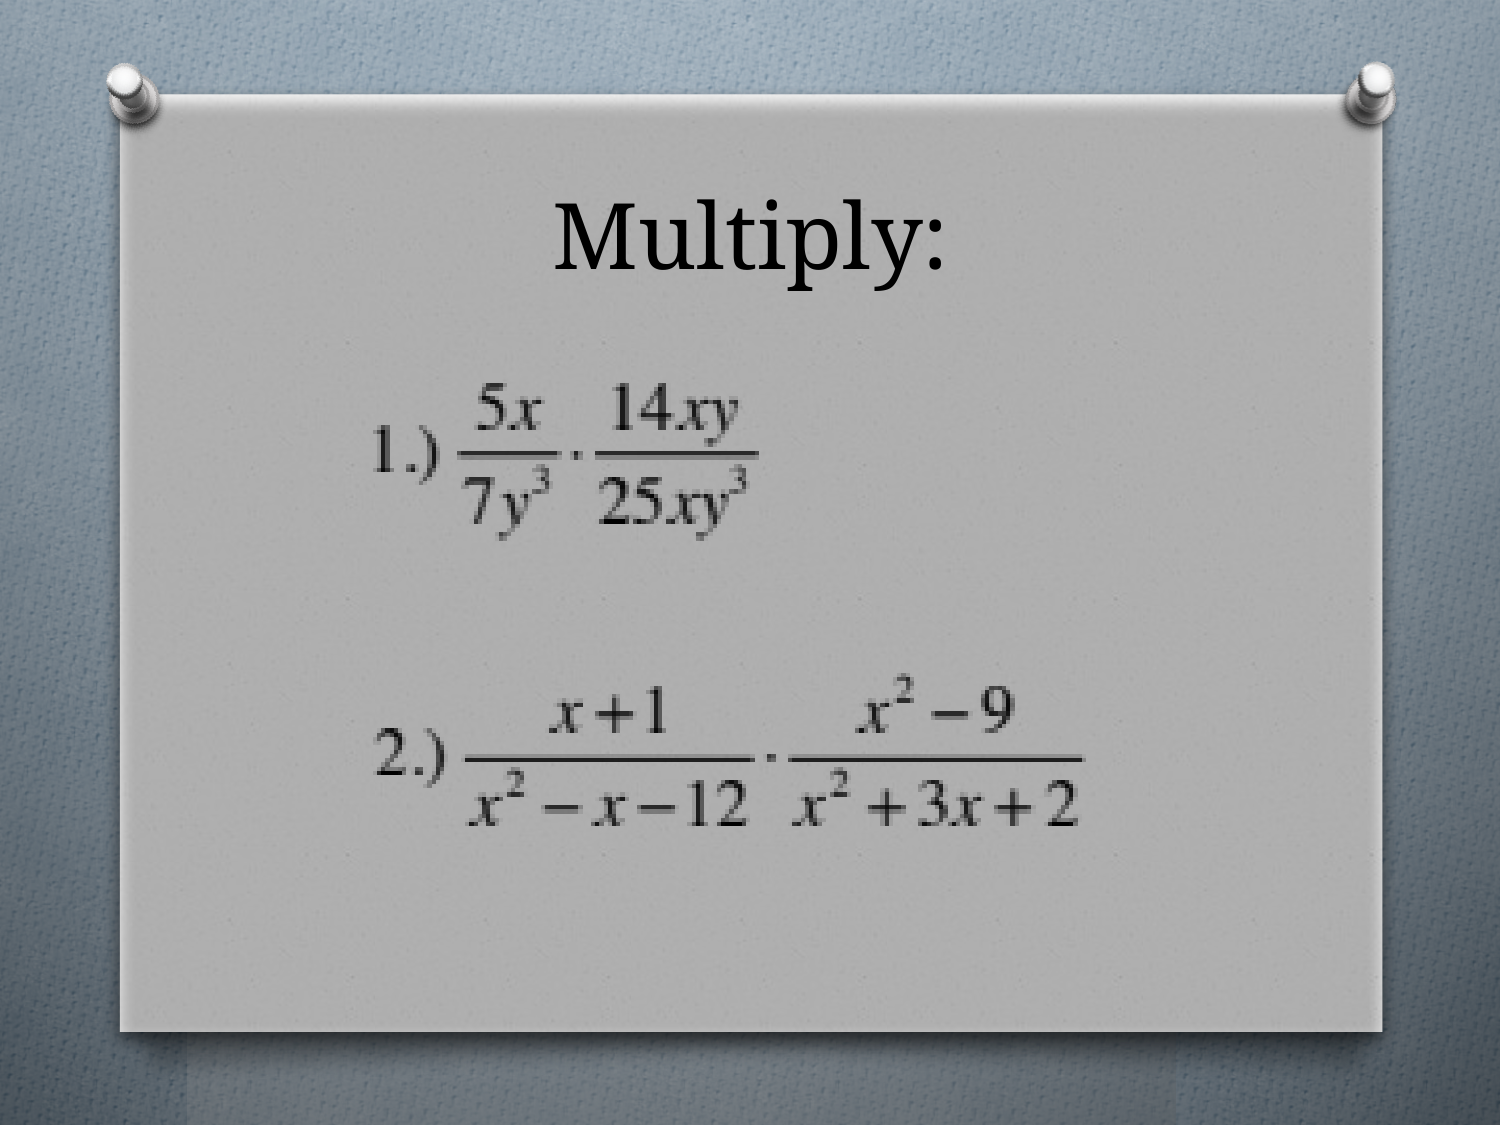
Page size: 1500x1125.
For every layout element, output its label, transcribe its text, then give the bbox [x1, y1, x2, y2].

picture [75, 29, 198, 153]
picture [1317, 35, 1439, 156]
title Multiply: [179, 134, 1323, 332]
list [365, 362, 1095, 837]
